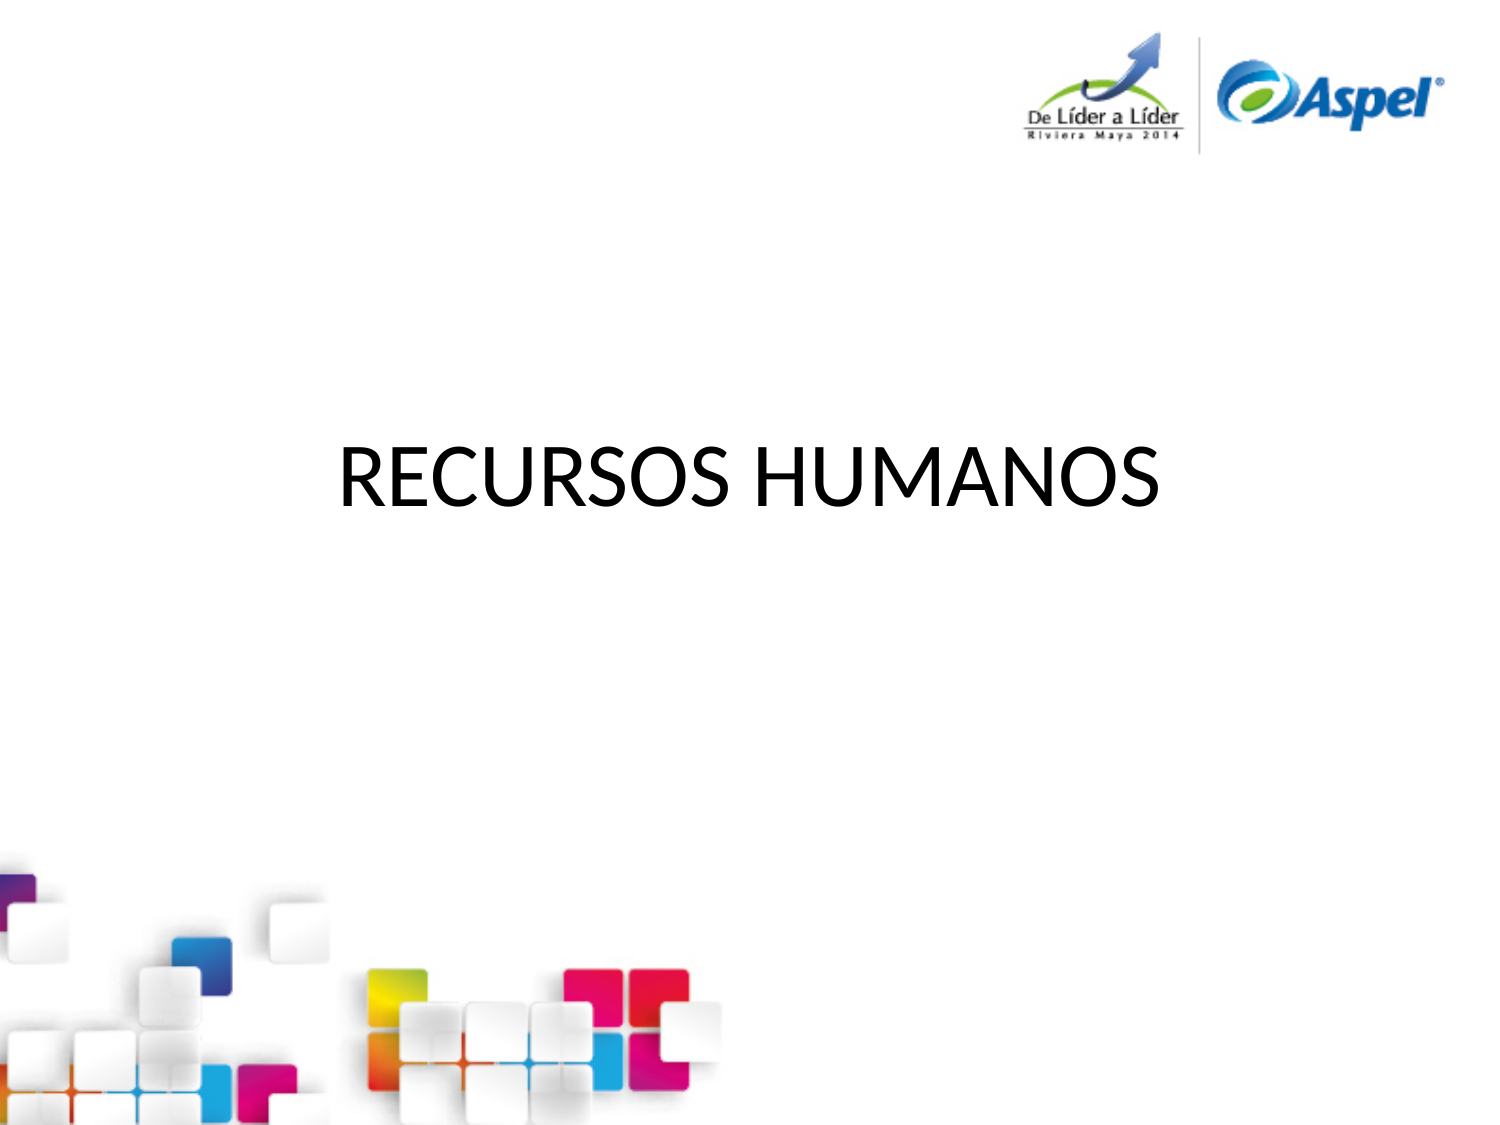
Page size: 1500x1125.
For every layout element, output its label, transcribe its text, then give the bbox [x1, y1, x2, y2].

picture [0, 0, 1500, 1125]
title RECURSOS HUMANOS [112, 349, 1388, 591]
